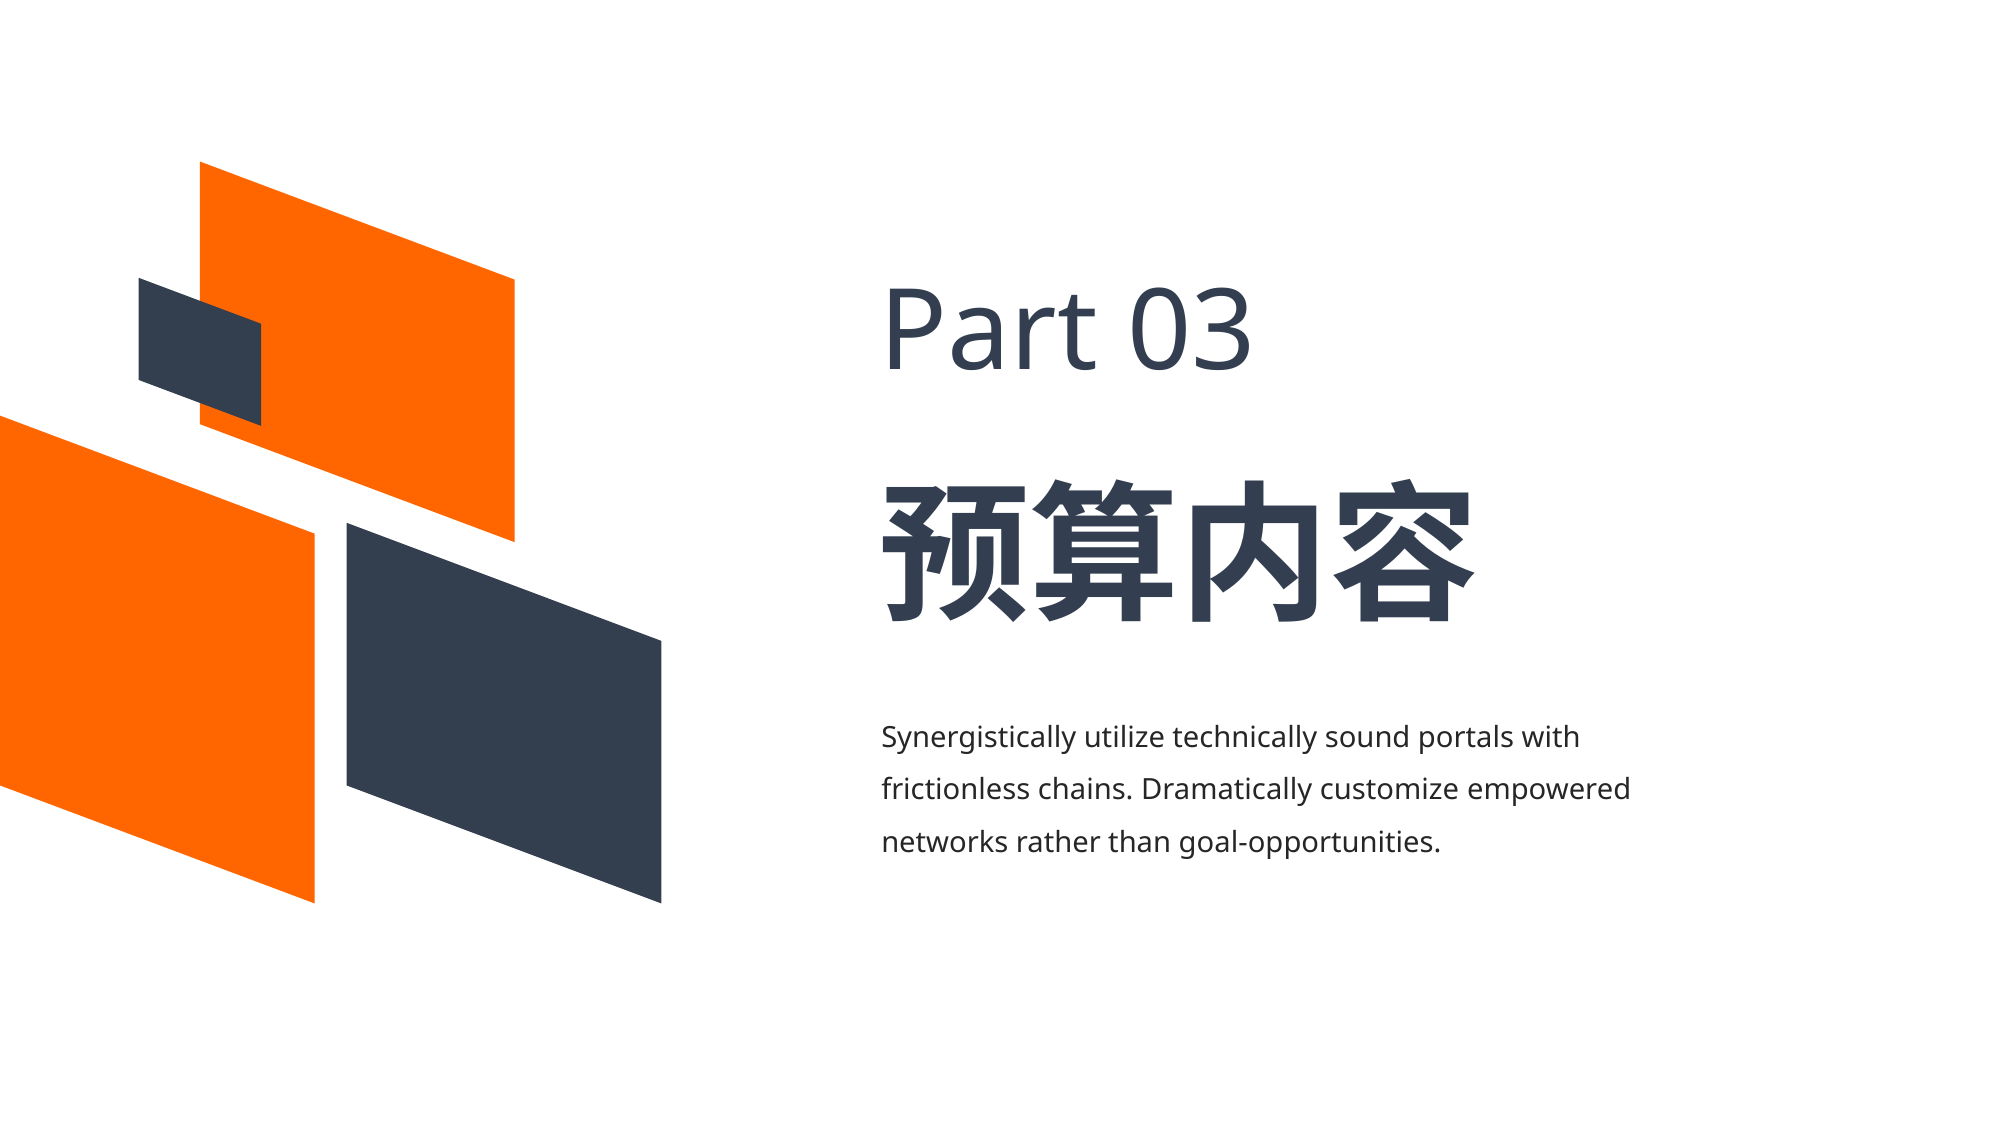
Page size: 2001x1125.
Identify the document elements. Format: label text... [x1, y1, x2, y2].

text_box 预算内容 [865, 472, 1841, 648]
text_box Synergistically utilize technically sound portals with frictionless chains. Dramatically customize empowered networks rather than goal-opportunities. [881, 700, 1661, 858]
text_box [0, 201, 702, 864]
text_box Part 03 [865, 245, 1519, 421]
